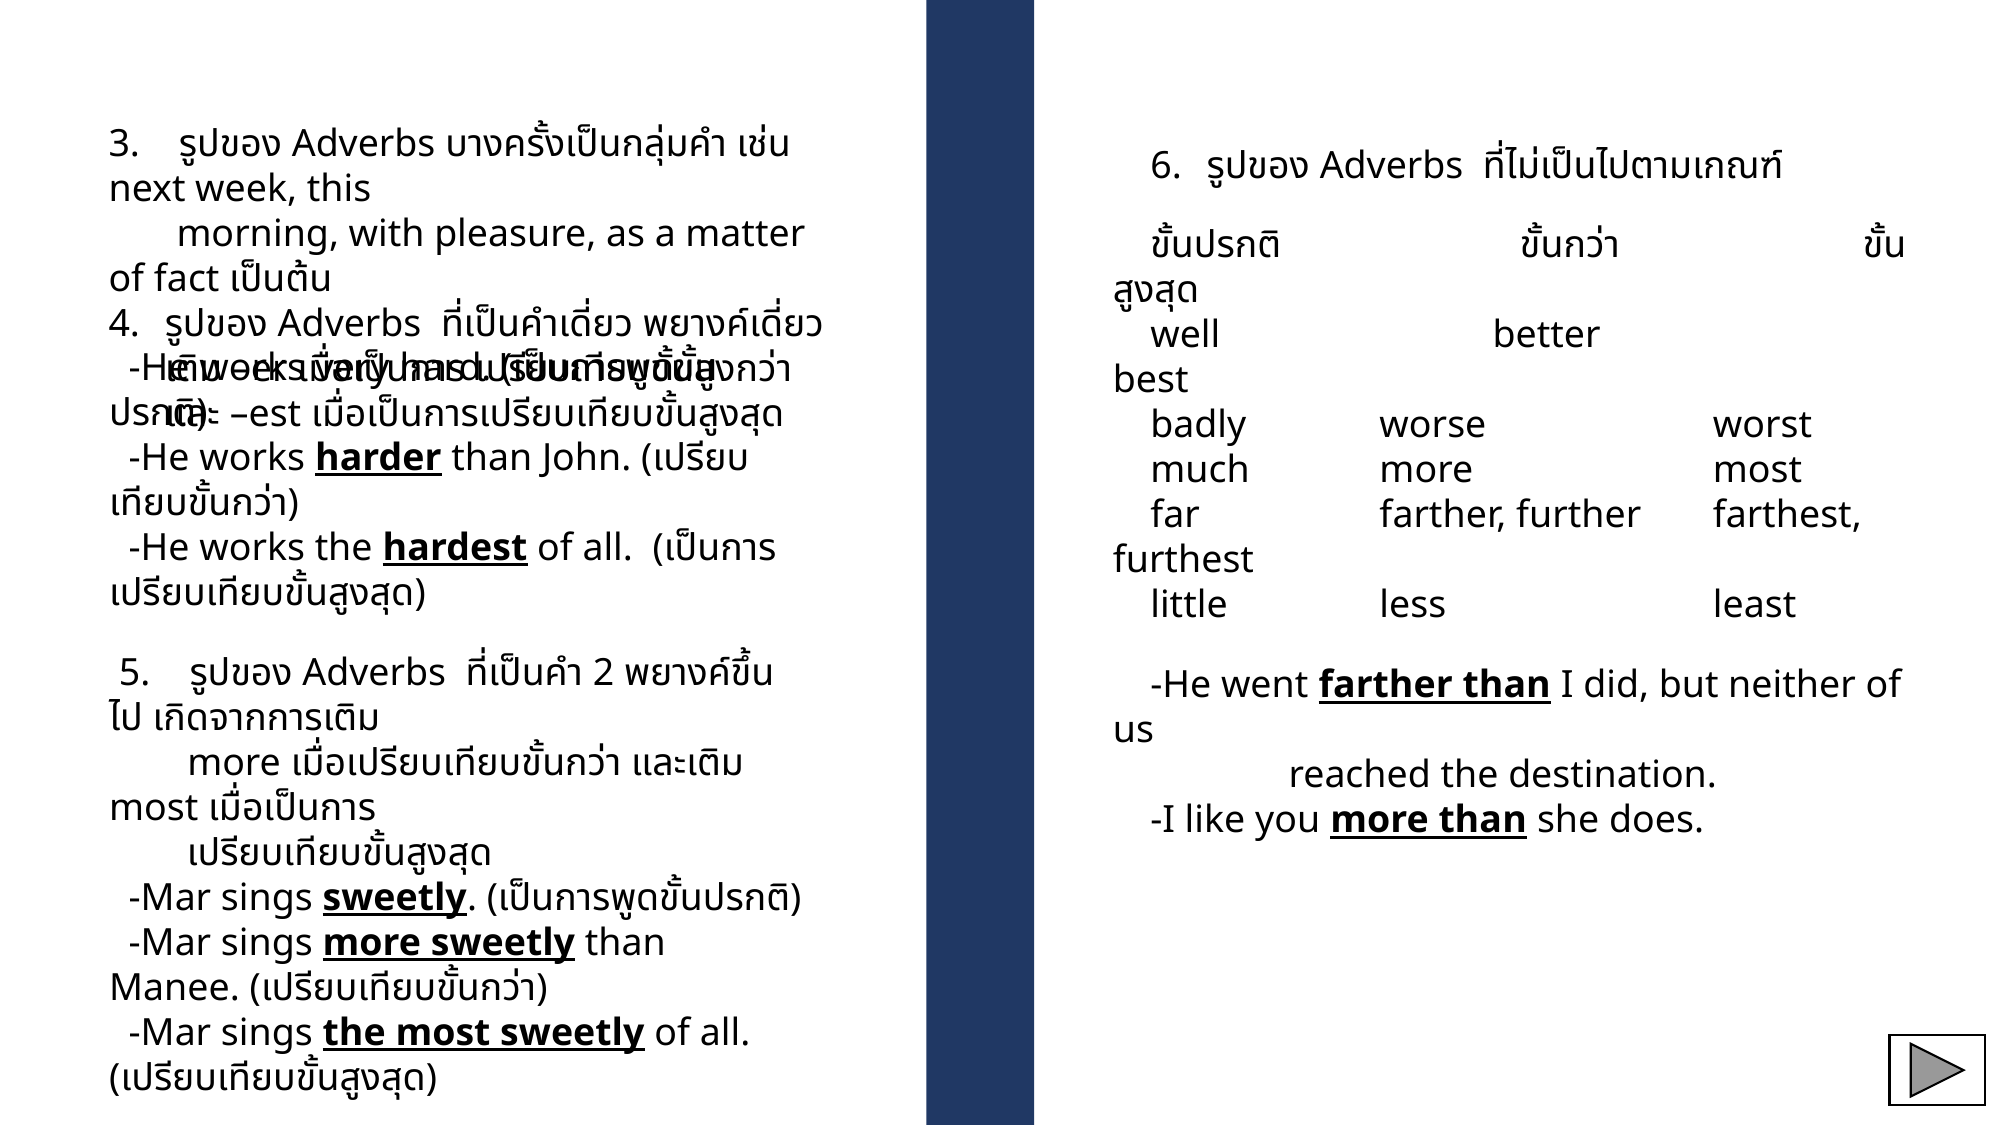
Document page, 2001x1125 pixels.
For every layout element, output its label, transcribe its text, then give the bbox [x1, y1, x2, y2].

text_box [925, 0, 1035, 1125]
text_box รูปของ Adverbs ที่ไม่เป็นไปตามเกณฑ์ ขั้นปรกติ ขั้นกว่า ขั้นสูงสุด well better best badly worse worst much more most far farther, further farthest, furthest little less least -He went farther than I did, but neither of us reached the destination. -I like you more than she does. [1060, 88, 1938, 893]
text_box [1888, 1034, 1986, 1106]
text_box 3. รูปของ Adverbs บางครั้งเป็นกลุ่มคำ เช่น next week, this morning, with pleasure, as a matter of fact เป็นต้น รูปของ Adverbs ที่เป็นคำเดี่ยว พยางค์เดี่ยว เติม –er เมื่อเป็นการ เปรียบเทียบขั้นสูงกว่าและ –est เมื่อเป็นการเปรียบเทียบขั้นสูงสุด [18, 66, 858, 486]
text_box -He works very hard. (เป็นการพูดขั้นปรกติ) -He works harder than John. (เปรียบเทียบขั้นกว่า) -He works the hardest of all. (เป็นการเปรียบเทียบขั้นสูงสุด) 5. รูปของ Adverbs ที่เป็นคำ 2 พยางค์ขึ้นไป เกิดจากการเติม more เมื่อเปรียบเทียบขั้นกว่า และเติม most เมื่อเป็นการ เปรียบเทียบขั้นสูงสุด -Mar sings sweetly. (เป็นการพูดขั้นปรกติ) -Mar sings more sweetly than Manee. (เปรียบเทียบขั้นกว่า) -Mar sings the most sweetly of all. (เปรียบเทียบขั้นสูงสุด) [56, 335, 820, 1106]
